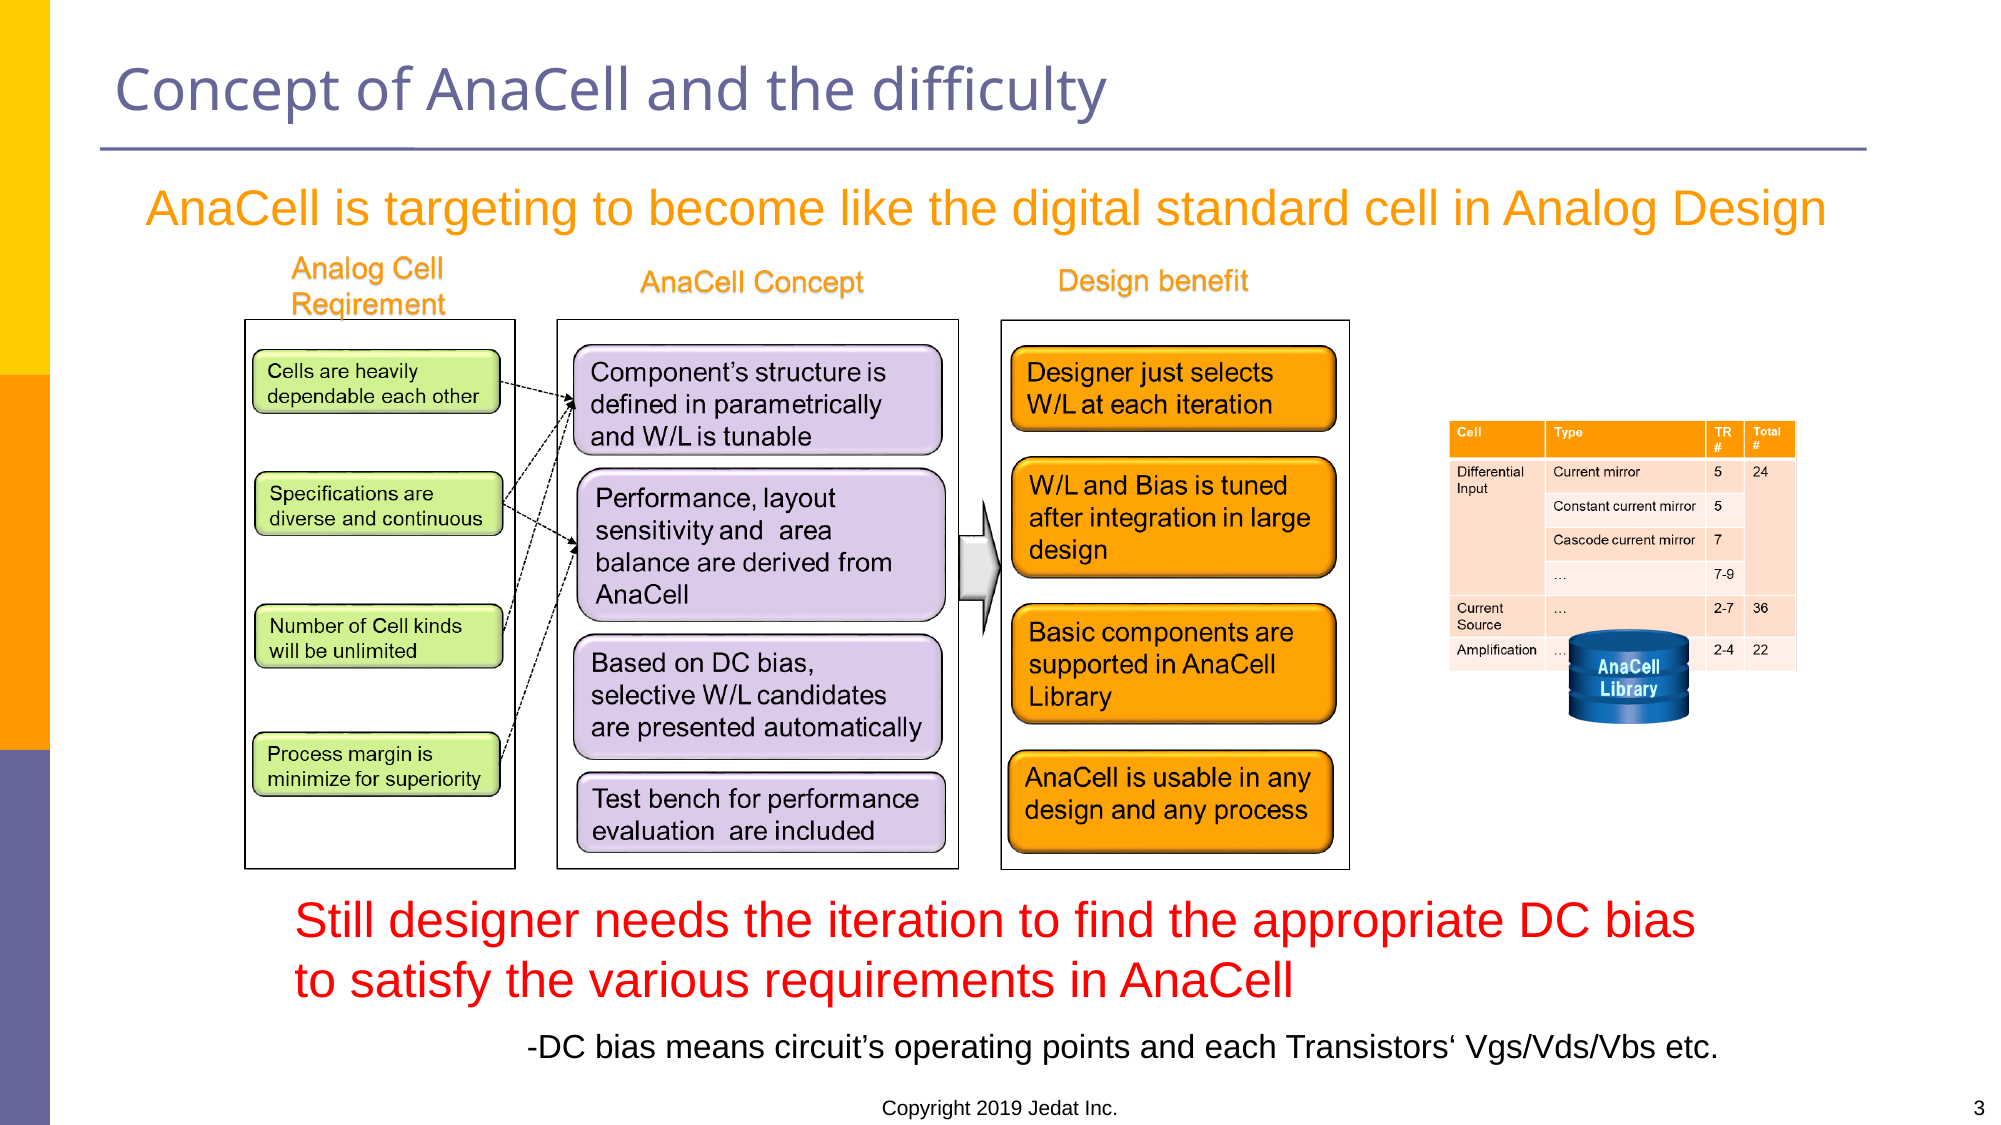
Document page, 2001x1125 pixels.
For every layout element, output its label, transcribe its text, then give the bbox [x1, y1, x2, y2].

footer Copyright 2019 Jedat Inc. [742, 1087, 1258, 1125]
picture [1448, 419, 1798, 724]
picture [243, 239, 1350, 870]
slide_number 3 [1533, 1087, 2000, 1125]
text_box Still designer needs the iteration to find the appropriate DC bias to satisfy the various requirements in AnaCell [279, 880, 1755, 1016]
title Concept of AnaCell and the difficulty [99, 45, 1874, 130]
text_box AnaCell is targeting to become like the digital standard cell in Analog Design [99, 167, 1874, 243]
text_box -DC bias means circuit’s operating points and each Transistors‘ Vgs/Vds/Vbs etc. [362, 1017, 1768, 1073]
